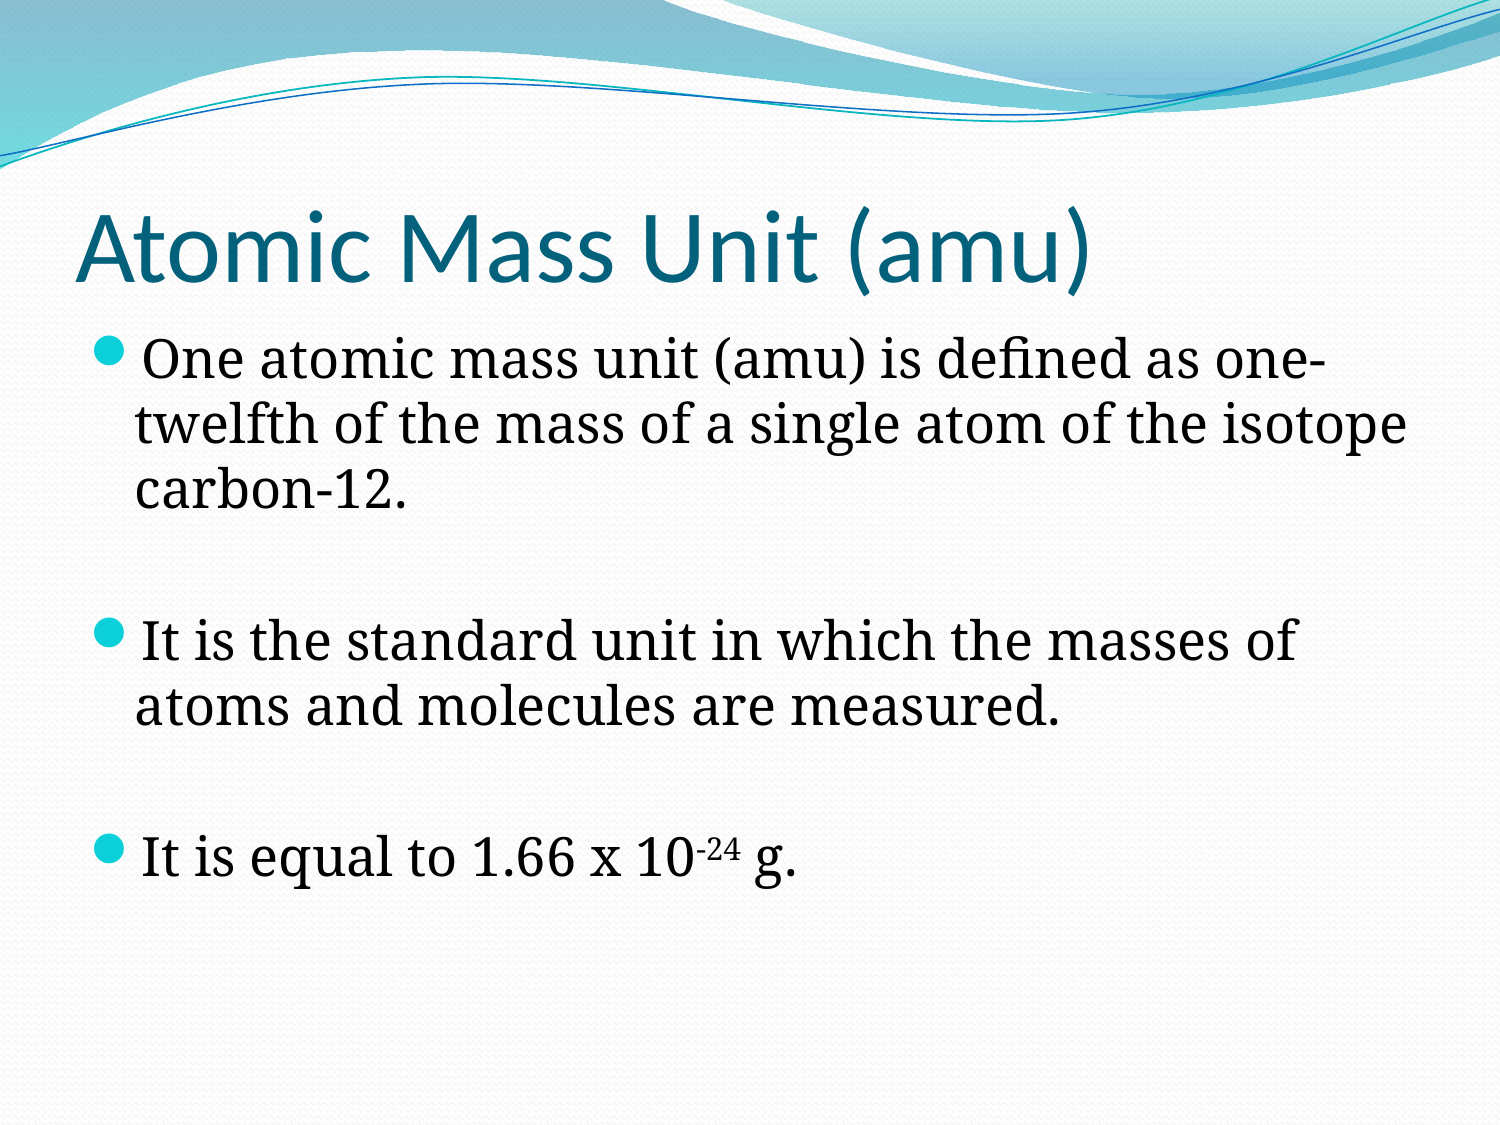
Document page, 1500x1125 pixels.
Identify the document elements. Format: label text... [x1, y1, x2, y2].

title Atomic Mass Unit (amu) [75, 115, 1425, 303]
list One atomic mass unit (amu) is defined as one-twelfth of the mass of a single atom of the isotope carbon-12. It is the standard unit in which the masses of atoms and molecules are measured. It is equal to 1.66 x 10-24 g. [75, 317, 1425, 1038]
